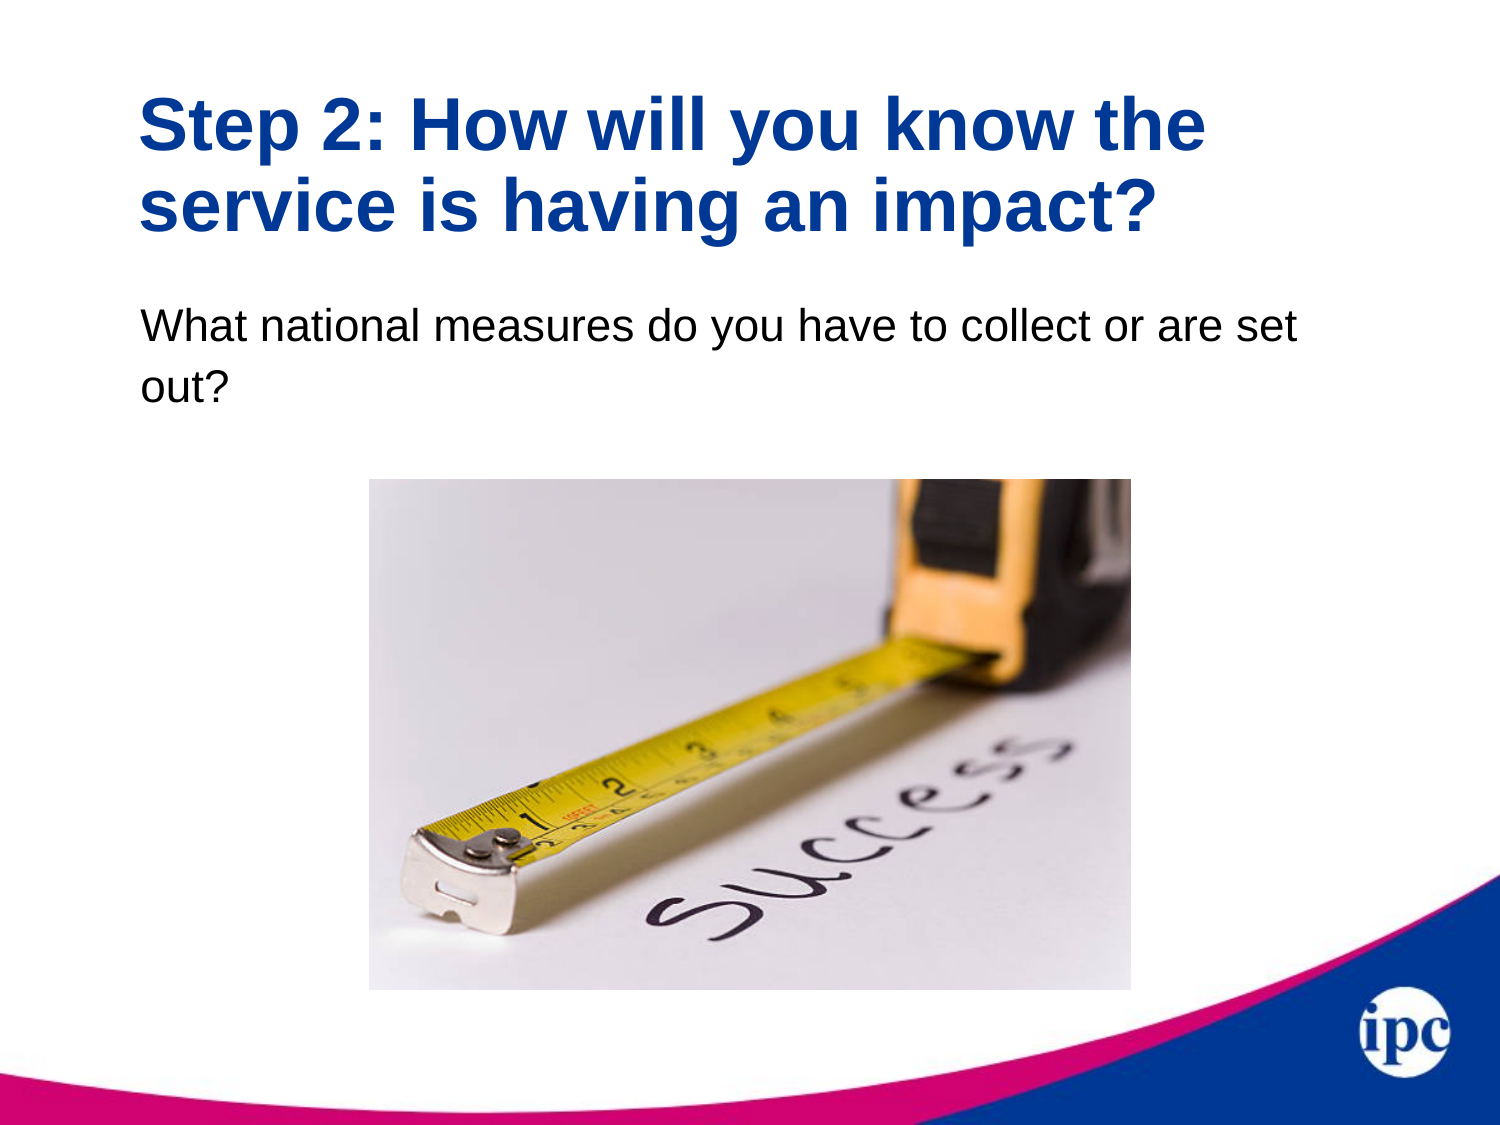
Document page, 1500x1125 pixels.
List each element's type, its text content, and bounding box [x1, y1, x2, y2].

list What national measures do you have to collect or are set out? [125, 282, 1375, 906]
picture [0, 0, 1500, 1125]
title Step 2: How will you know the service is having an impact? [123, 78, 1376, 258]
